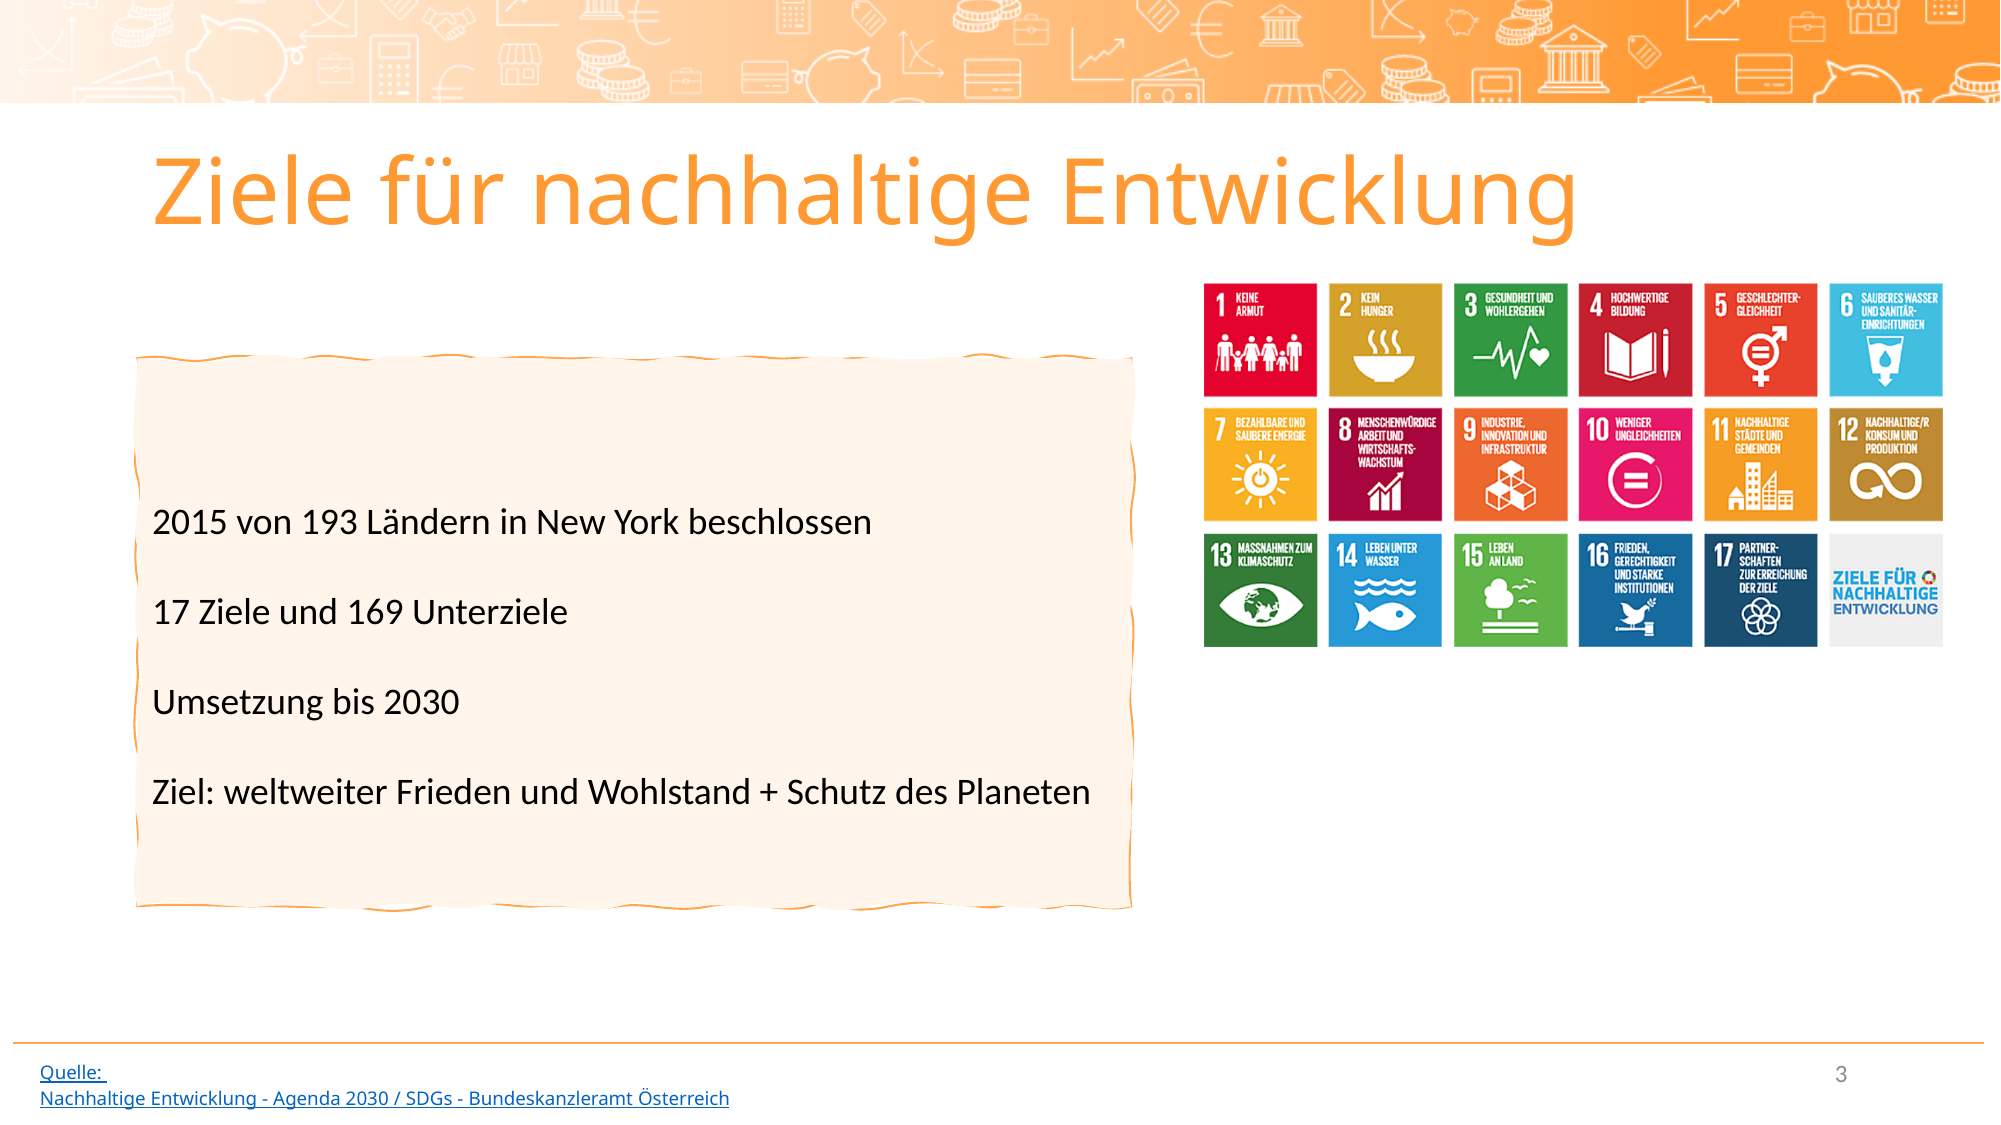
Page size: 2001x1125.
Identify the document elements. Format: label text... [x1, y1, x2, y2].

text_box Quelle: Nachhaltige Entwicklung - Agenda 2030 / SDGs - Bundeskanzleramt Österreich [25, 1053, 759, 1120]
picture [0, 0, 2000, 103]
text_box 2015 von 193 Ländern in New York beschlossen 17 Ziele und 169 Unterziele Umsetzung bis 2030 Ziel: weltweiter Frieden und Wohlstand + Schutz des Planeten [133, 353, 1136, 912]
slide_number 3 [1412, 1042, 1863, 1103]
title Ziele für nachhaltige Entwicklung [137, 111, 1863, 278]
picture [1197, 276, 1953, 658]
